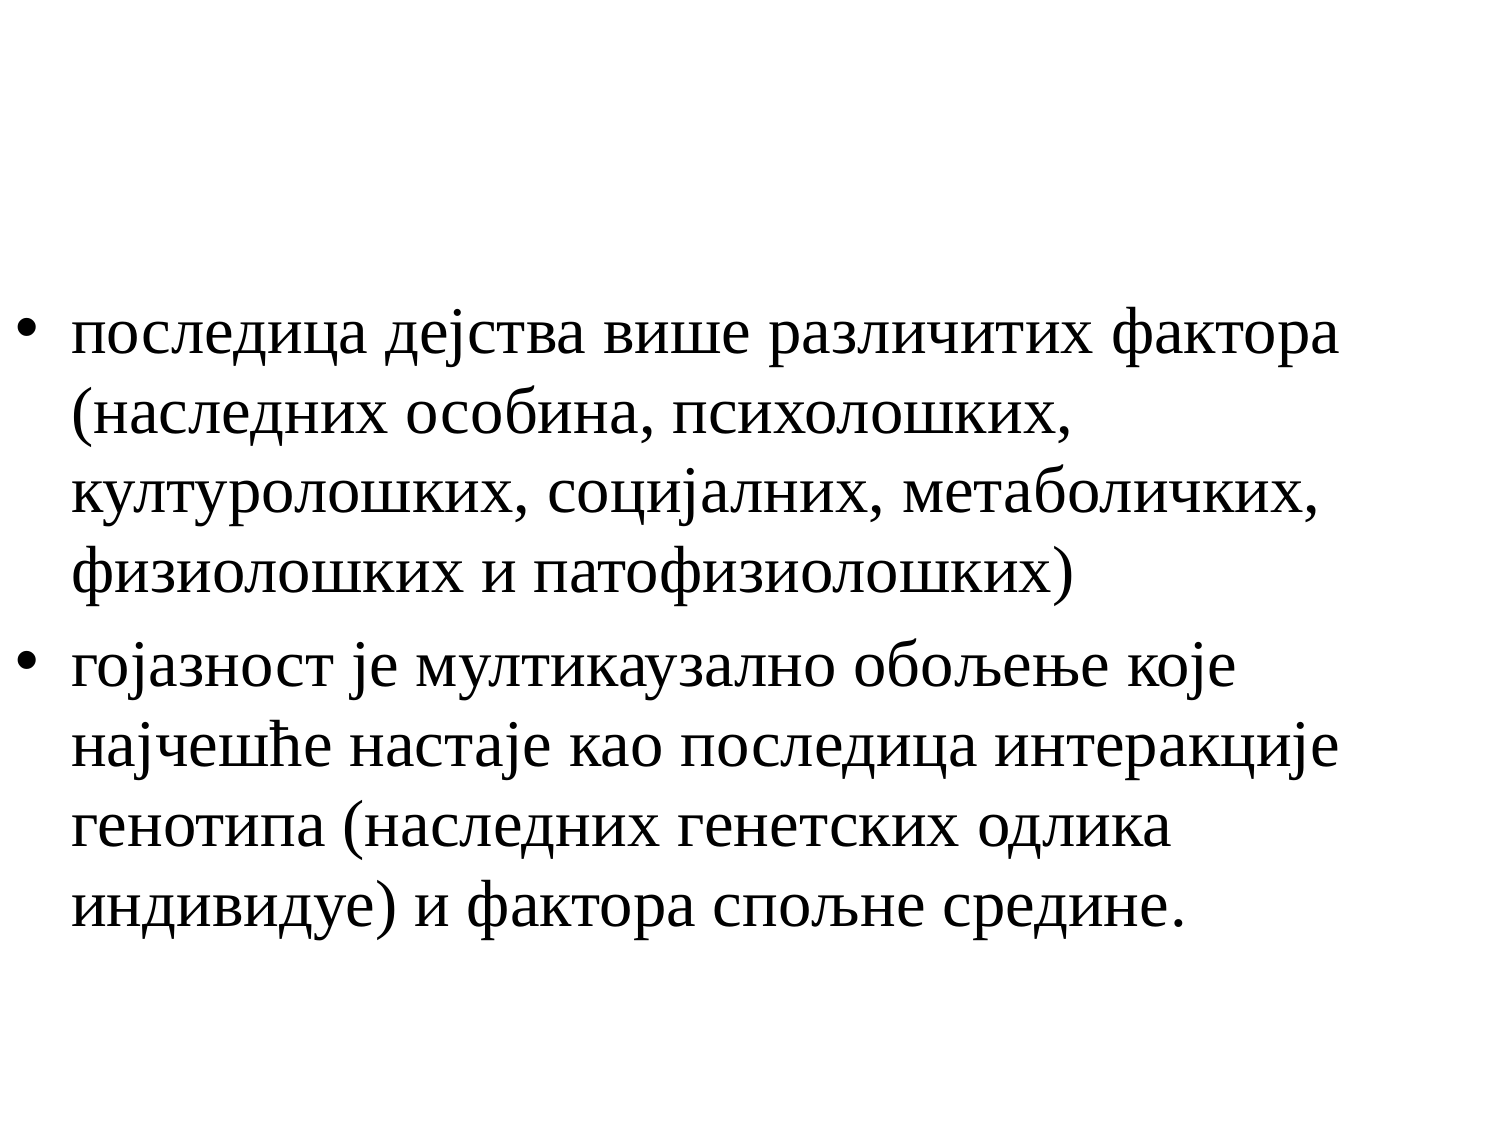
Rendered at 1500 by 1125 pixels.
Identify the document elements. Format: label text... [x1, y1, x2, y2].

list последица дејства више различитих фактора (наследних особина, психолошких, културолошких, социјалних, метаболичких, физиолошких и патофизиолошких) гојазност је мултикаузално обољење које најчешће настаје као последица интеракције генотипа (наследних генетских одлика индивидуе) и фактора спољне средине. [0, 278, 1425, 1050]
